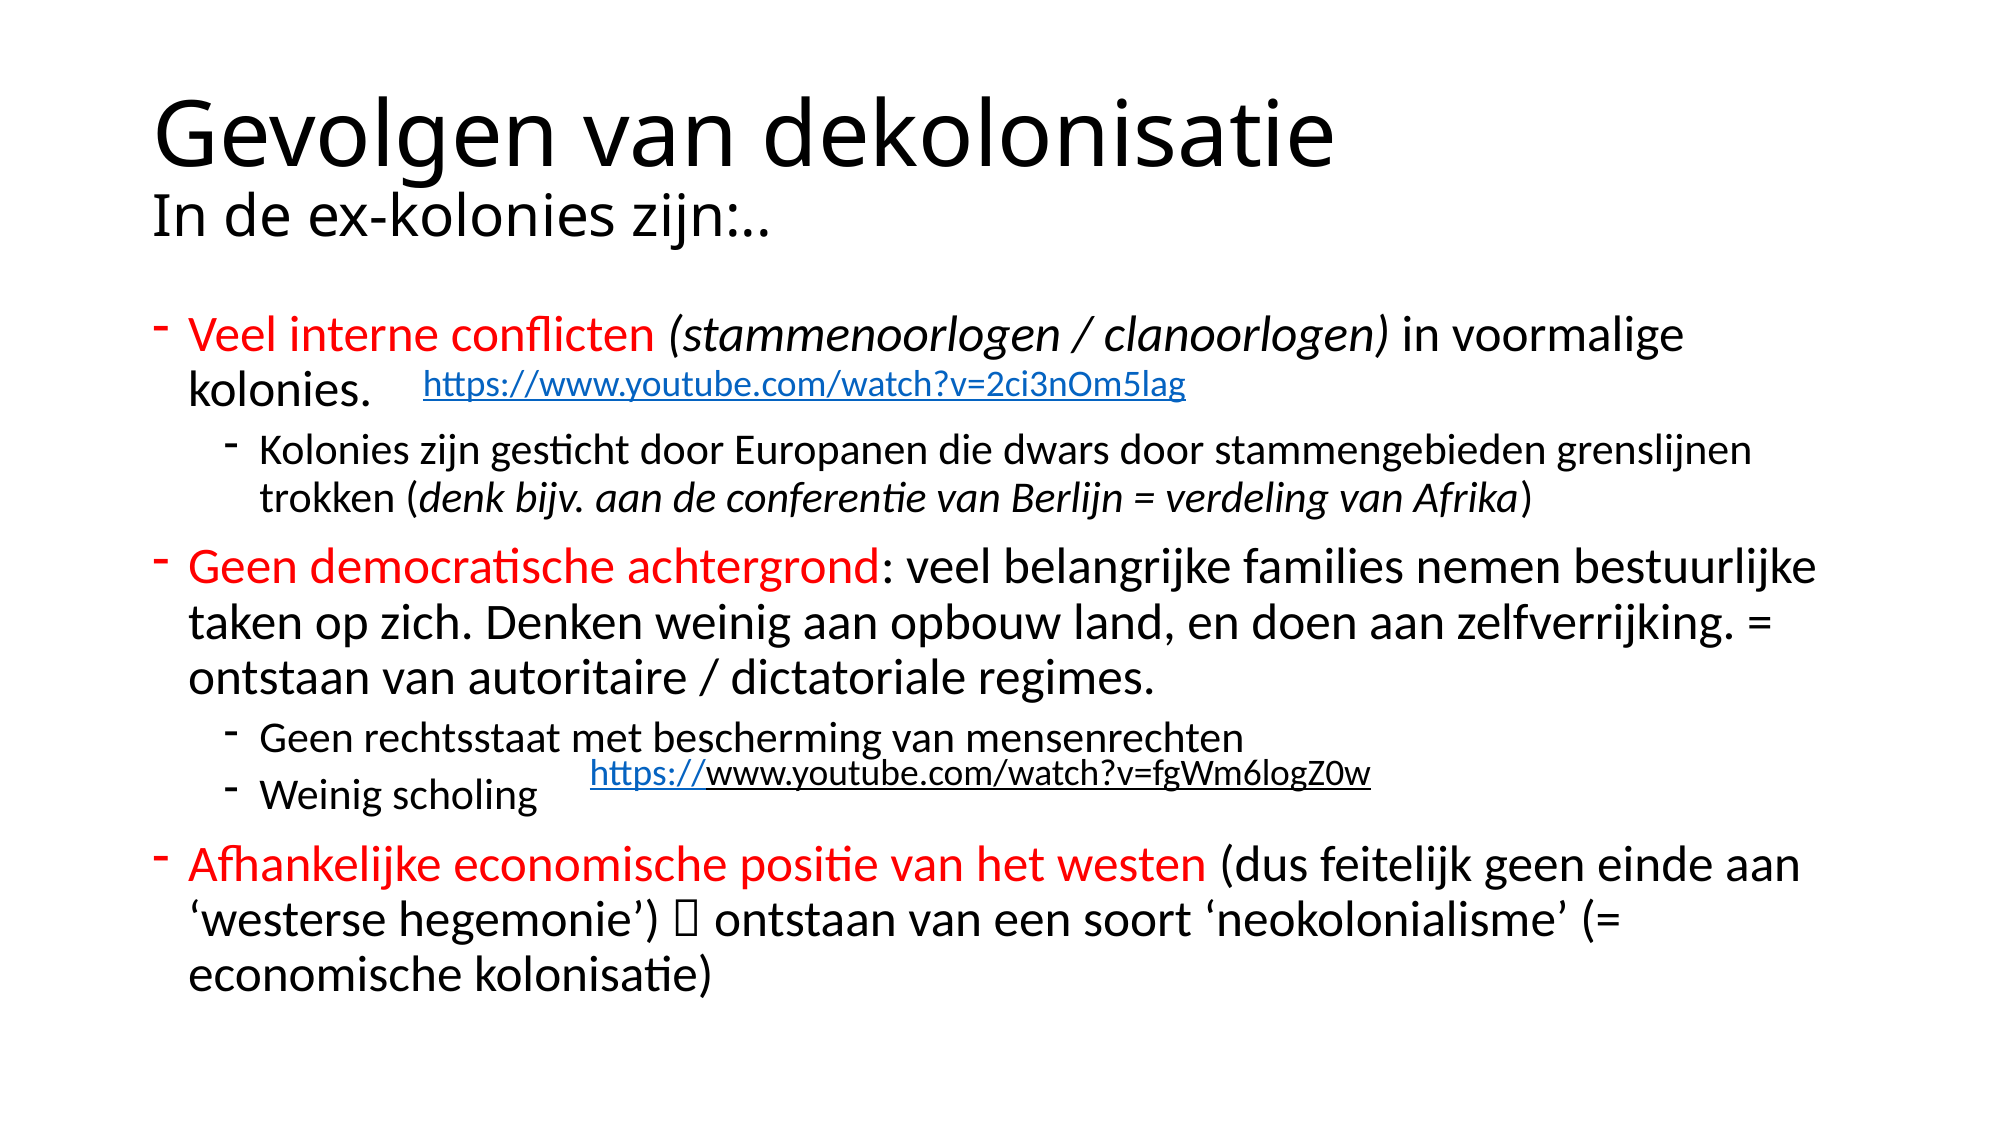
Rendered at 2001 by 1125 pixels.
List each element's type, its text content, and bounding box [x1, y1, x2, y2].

title Gevolgen van dekolonisatie In de ex-kolonies zijn:.. [137, 59, 1863, 278]
list Veel interne conflicten (stammenoorlogen / clanoorlogen) in voormalige kolonies. Kolonies zijn gesticht door Europanen die dwars door stammengebieden grenslijnen trokken (denk bijv. aan de conferentie van Berlijn = verdeling van Afrika) Geen democratische achtergrond: veel belangrijke families nemen bestuurlijke taken op zich. Denken weinig aan opbouw land, en doen aan zelfverrijking. = ontstaan van autoritaire / dictatoriale regimes. Geen rechtsstaat met bescherming van mensenrechten Weinig scholing Afhankelijke economische positie van het westen (dus feitelijk geen einde aan ‘westerse hegemonie’)  ontstaan van een soort ‘neokolonialisme’ (= economische kolonisatie) [137, 299, 1863, 1014]
text_box https://www.youtube.com/watch?v=fgWm6logZ0w [574, 740, 1396, 800]
text_box https://www.youtube.com/watch?v=2ci3nOm5lag [408, 351, 1202, 412]
